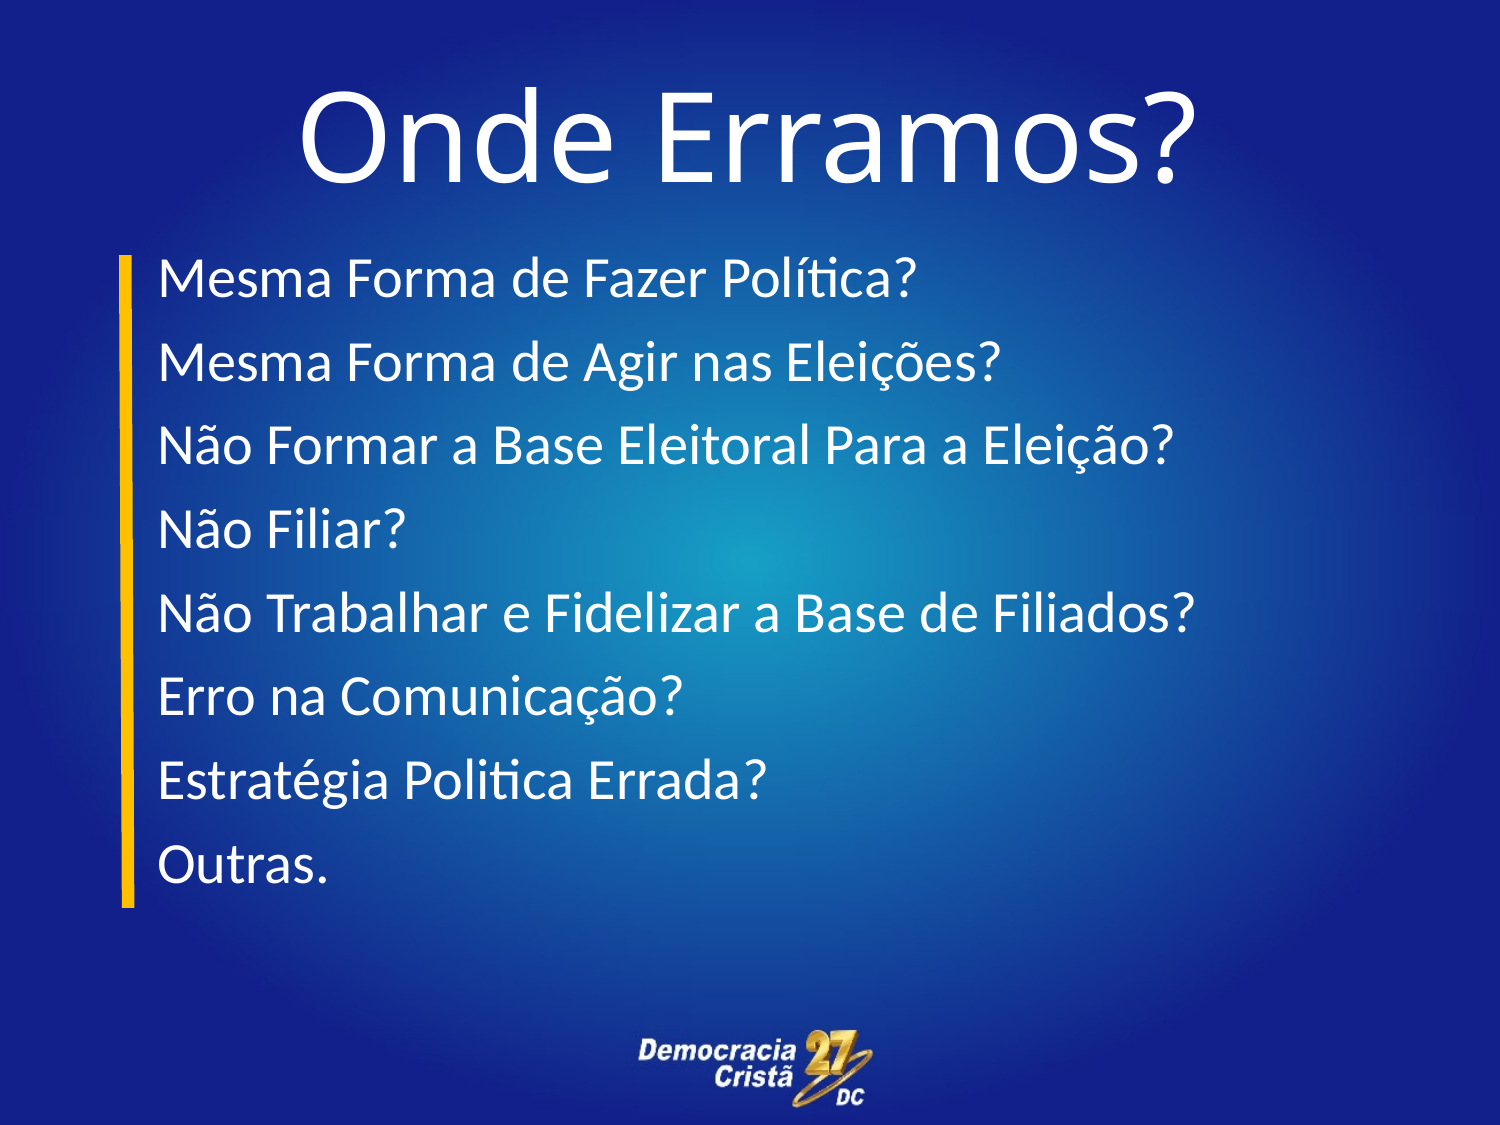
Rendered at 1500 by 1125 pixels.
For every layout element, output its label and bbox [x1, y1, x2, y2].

text_box [125, 255, 129, 908]
picture [0, 0, 1500, 1125]
